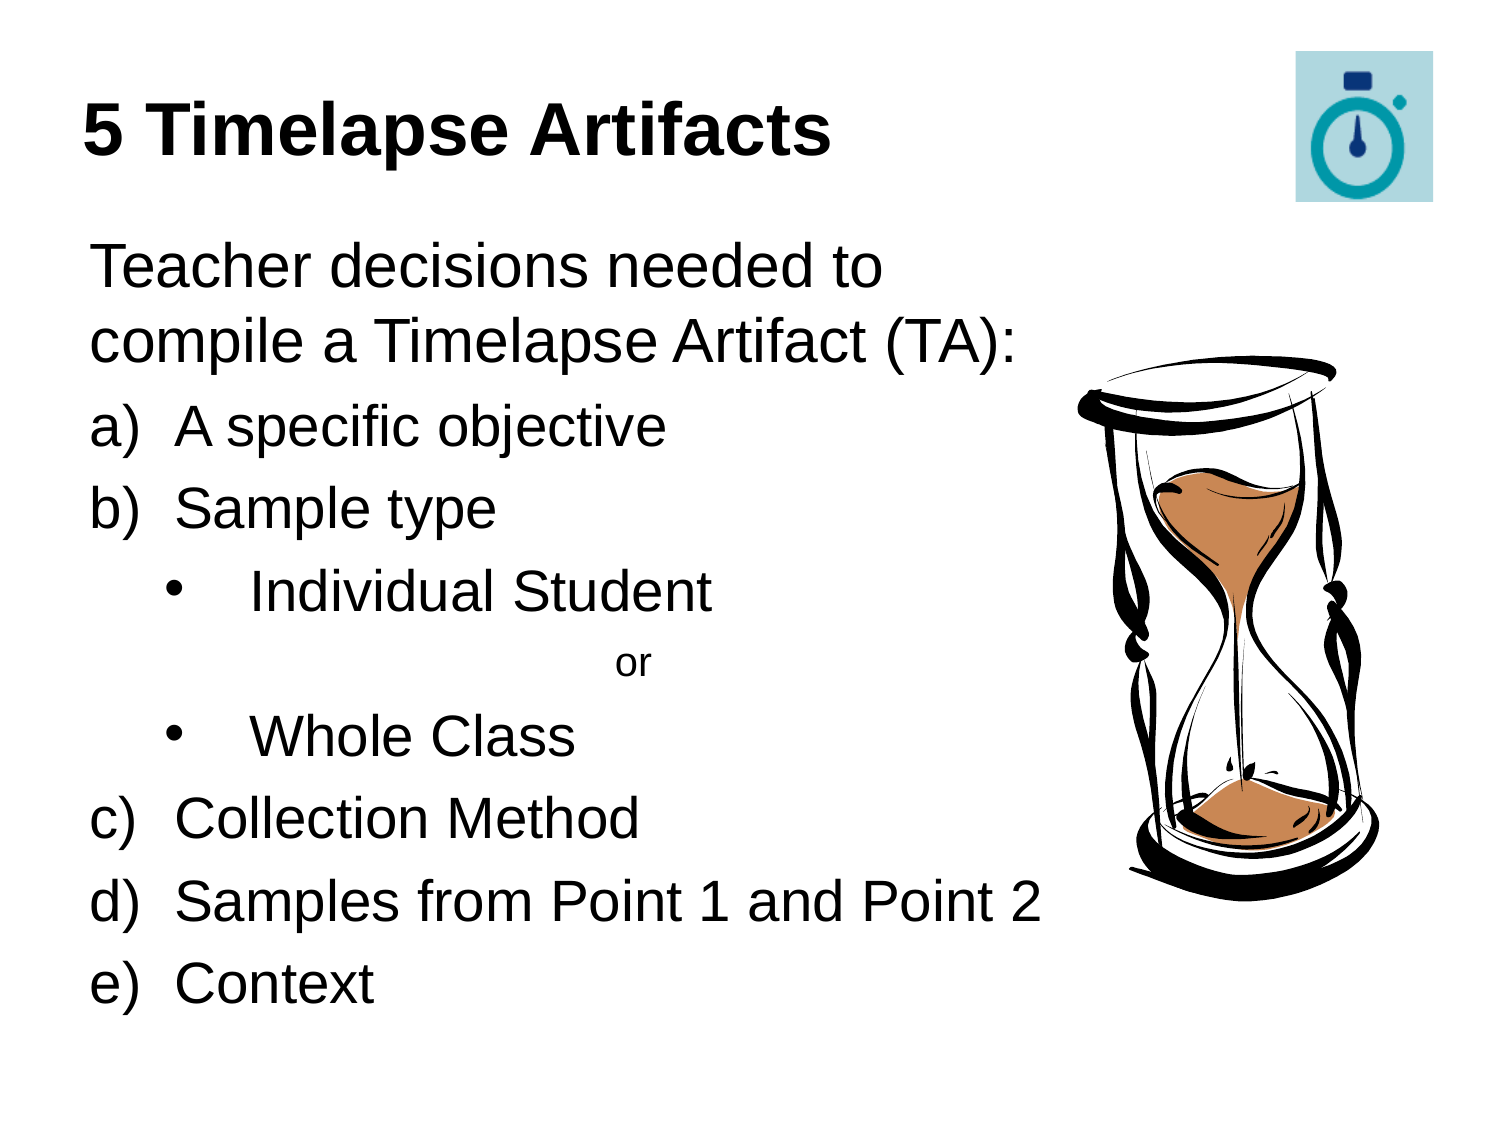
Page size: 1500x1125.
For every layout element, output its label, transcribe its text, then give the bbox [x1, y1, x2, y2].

text_box 5 Timelapse Artifacts [67, 73, 1290, 178]
text_box [19, 214, 898, 1091]
picture [1295, 50, 1434, 202]
text_box Teacher decisions needed to compile a Timelapse Artifact (TA): A specific objective Sample type Individual Student or Whole Class Collection Method Samples from Point 1 and Point 2 Context [74, 217, 1083, 1125]
picture [1074, 354, 1388, 909]
